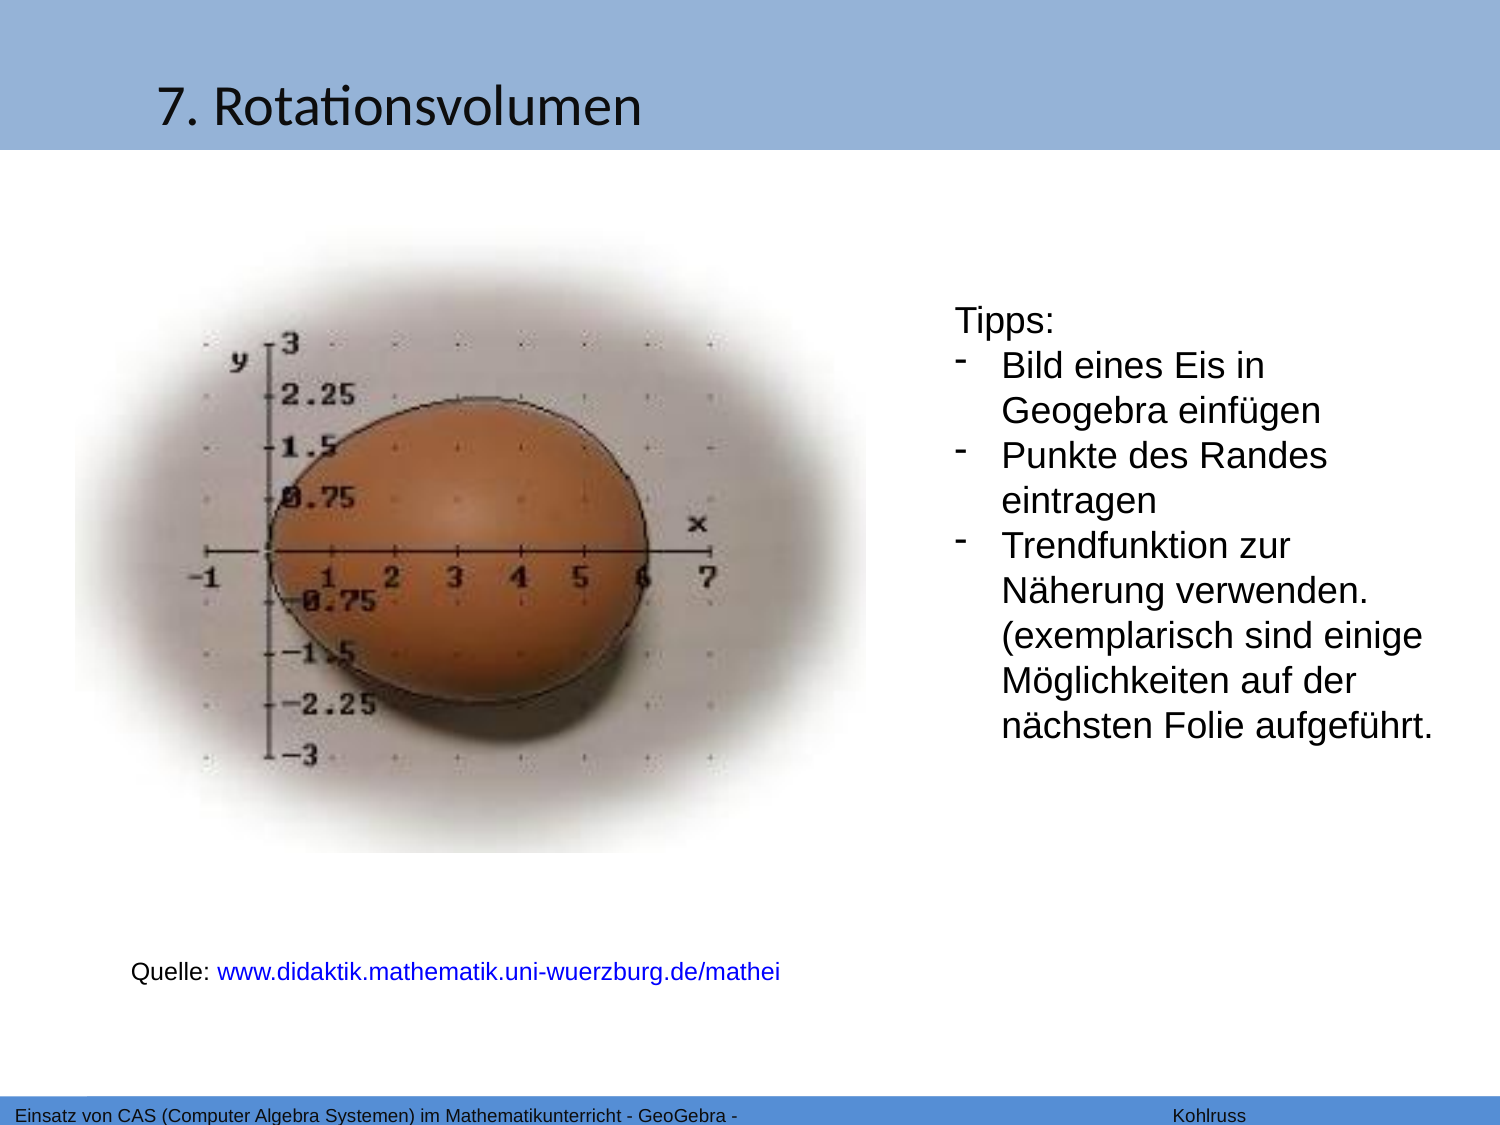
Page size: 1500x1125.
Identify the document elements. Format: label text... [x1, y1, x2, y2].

text_box Tipps: Bild eines Eis in Geogebra einfügen Punkte des Randes eintragen Trendfunktion zur Näherung verwenden. (exemplarisch sind einige Möglichkeiten auf der nächsten Folie aufgeführt. [939, 288, 1451, 754]
picture [75, 225, 866, 854]
text_box Quelle: www.didaktik.mathematik.uni-wuerzburg.de/mathei [115, 948, 1349, 993]
text_box 7. Rotationsvolumen [141, 59, 1500, 145]
